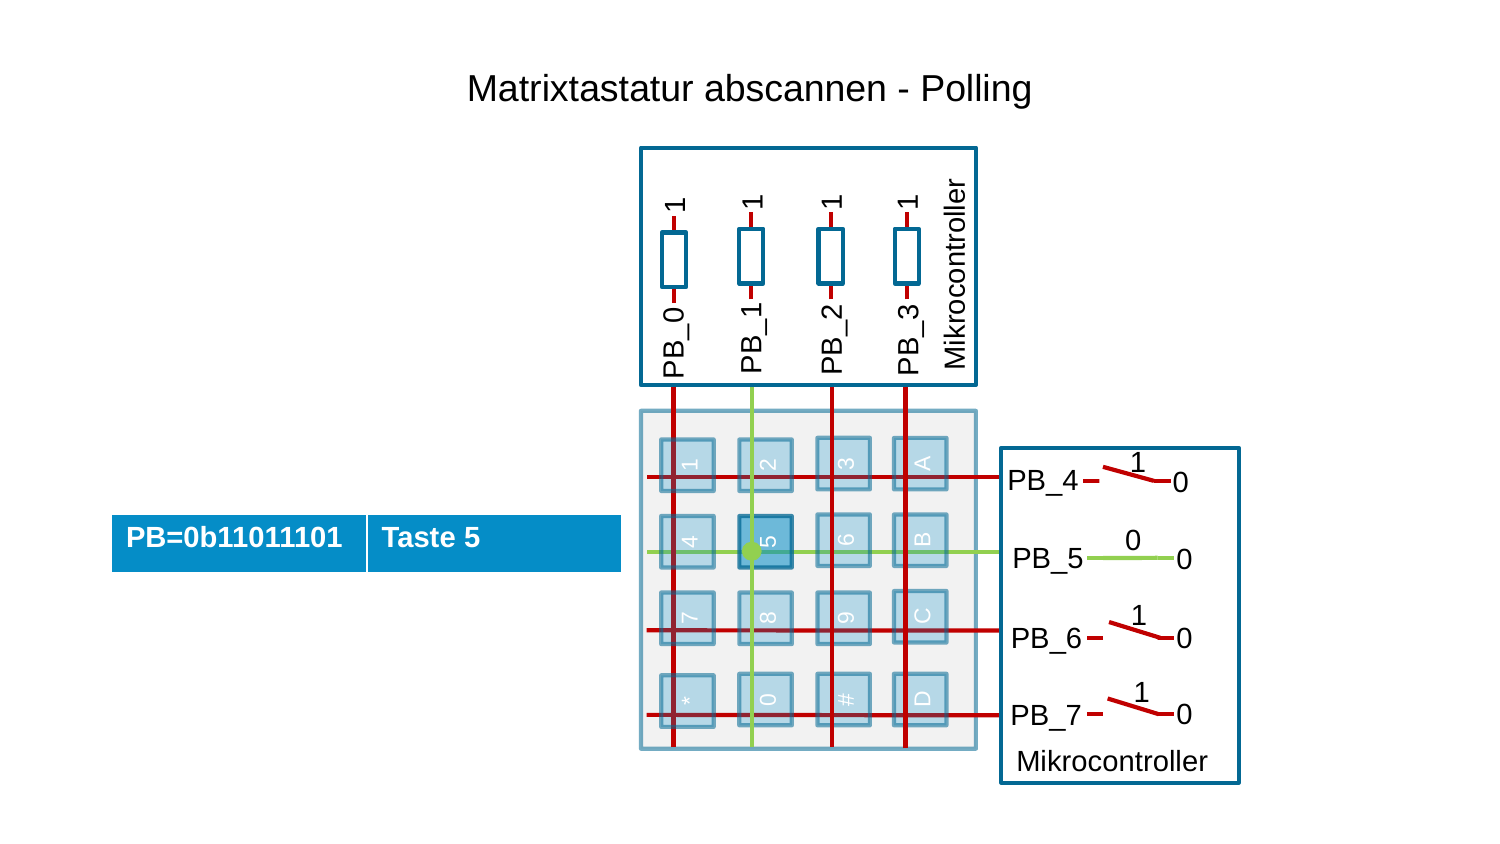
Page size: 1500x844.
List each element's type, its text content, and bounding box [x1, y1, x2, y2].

table_header PB=0b11011101 [112, 515, 366, 572]
table_header Taste 5 [368, 515, 621, 572]
title Matrixtastatur abscannen - Polling [50, 55, 1449, 125]
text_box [640, 147, 1239, 786]
